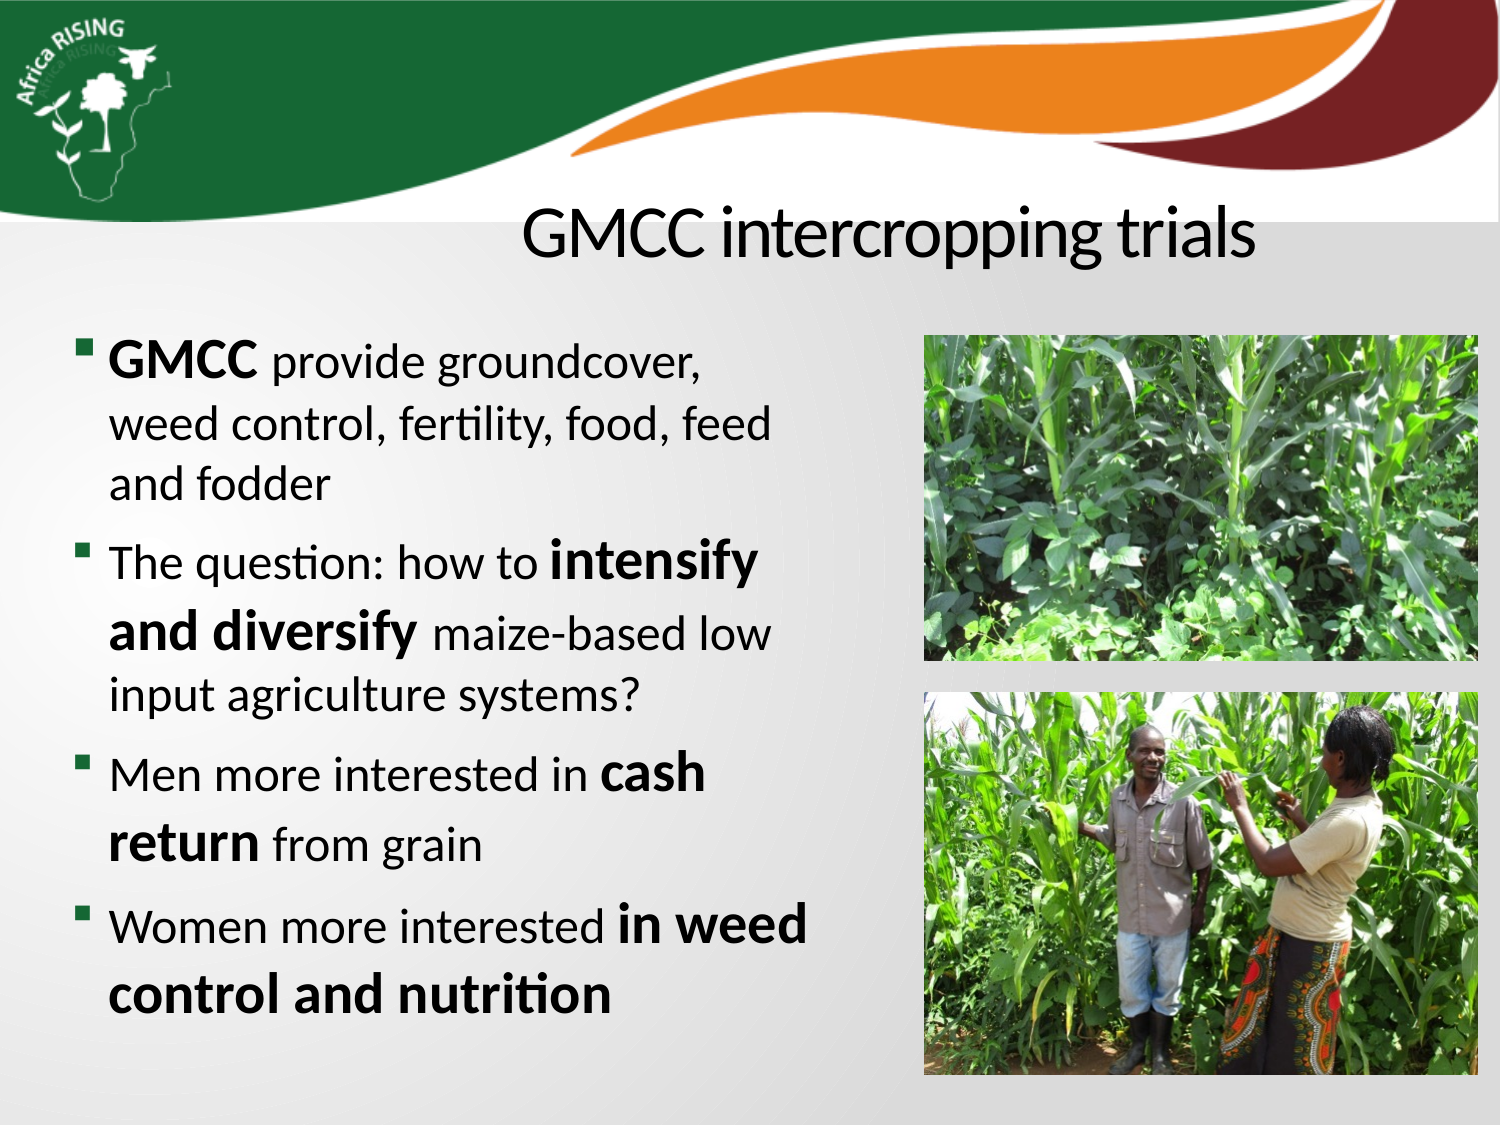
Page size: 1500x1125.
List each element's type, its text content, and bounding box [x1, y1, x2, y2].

list GMCC provide groundcover, weed control, fertility, food, feed and fodder The question: how to intensify and diversify maize-based low input agriculture systems? Men more interested in cash return from grain Women more interested in weed control and nutrition [37, 312, 825, 1038]
picture [0, 0, 1499, 222]
picture [924, 334, 1479, 1076]
title GMCC intercropping trials [506, 175, 1344, 363]
